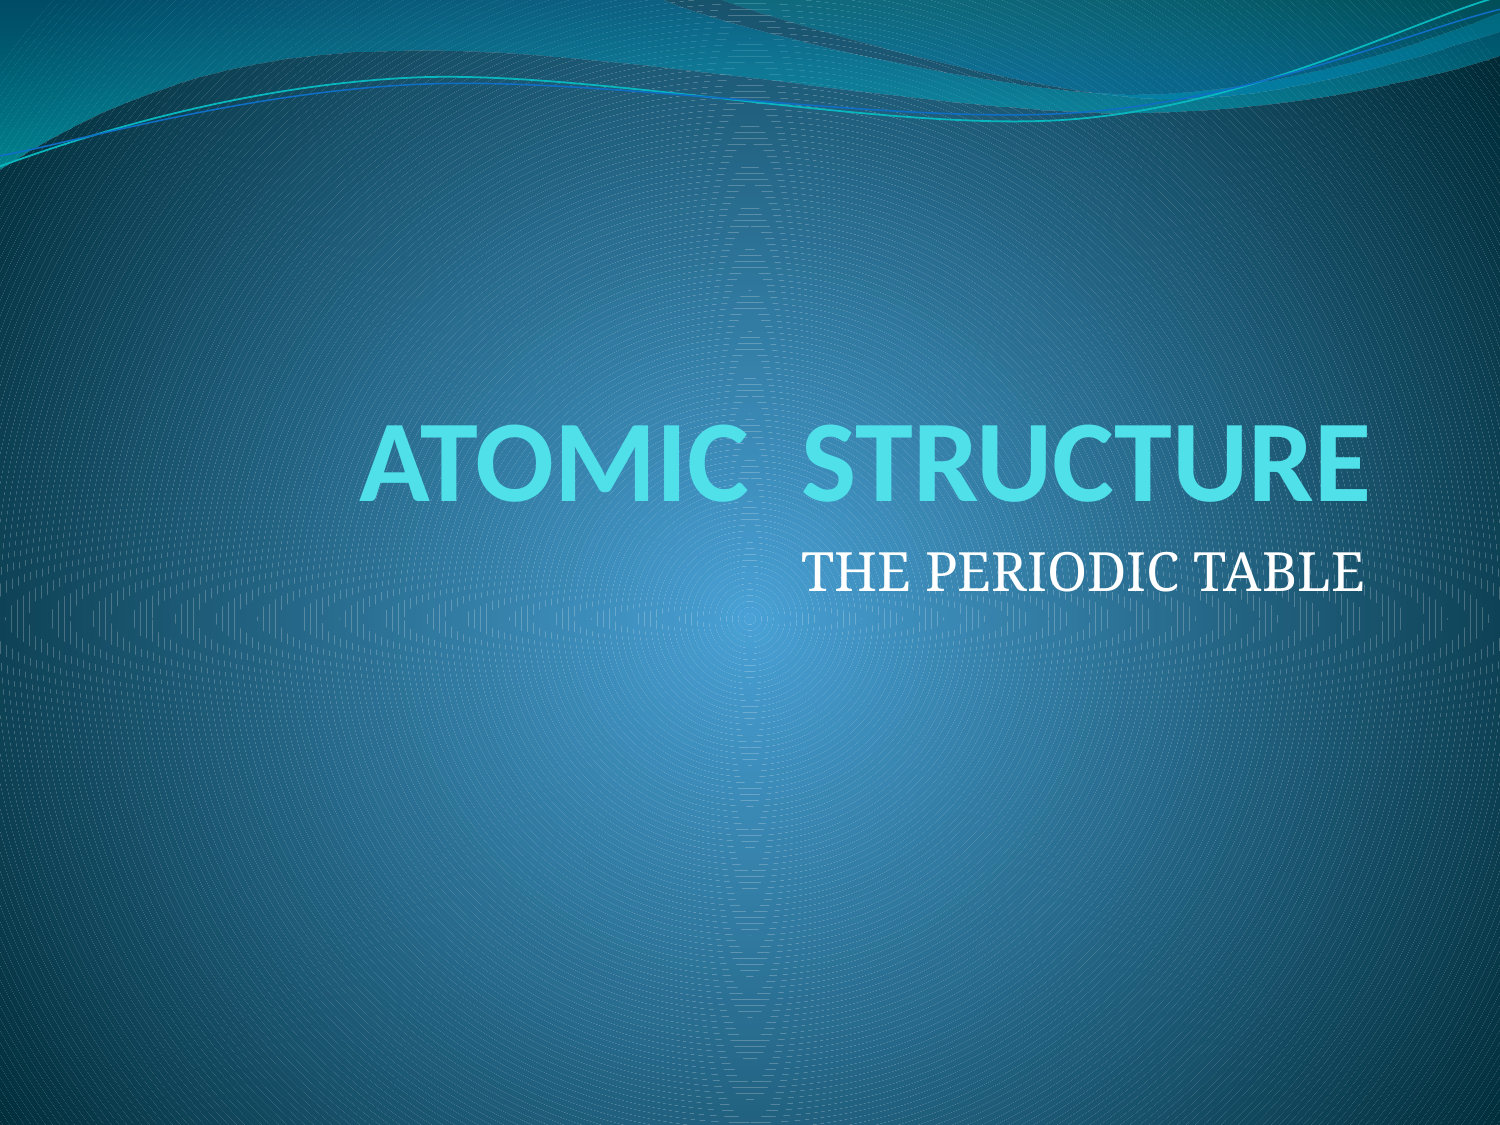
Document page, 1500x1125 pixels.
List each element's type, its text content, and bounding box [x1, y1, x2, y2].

subtitle THE PERIODIC TABLE [87, 529, 1376, 818]
title ATOMIC STRUCTURE [87, 224, 1376, 525]
